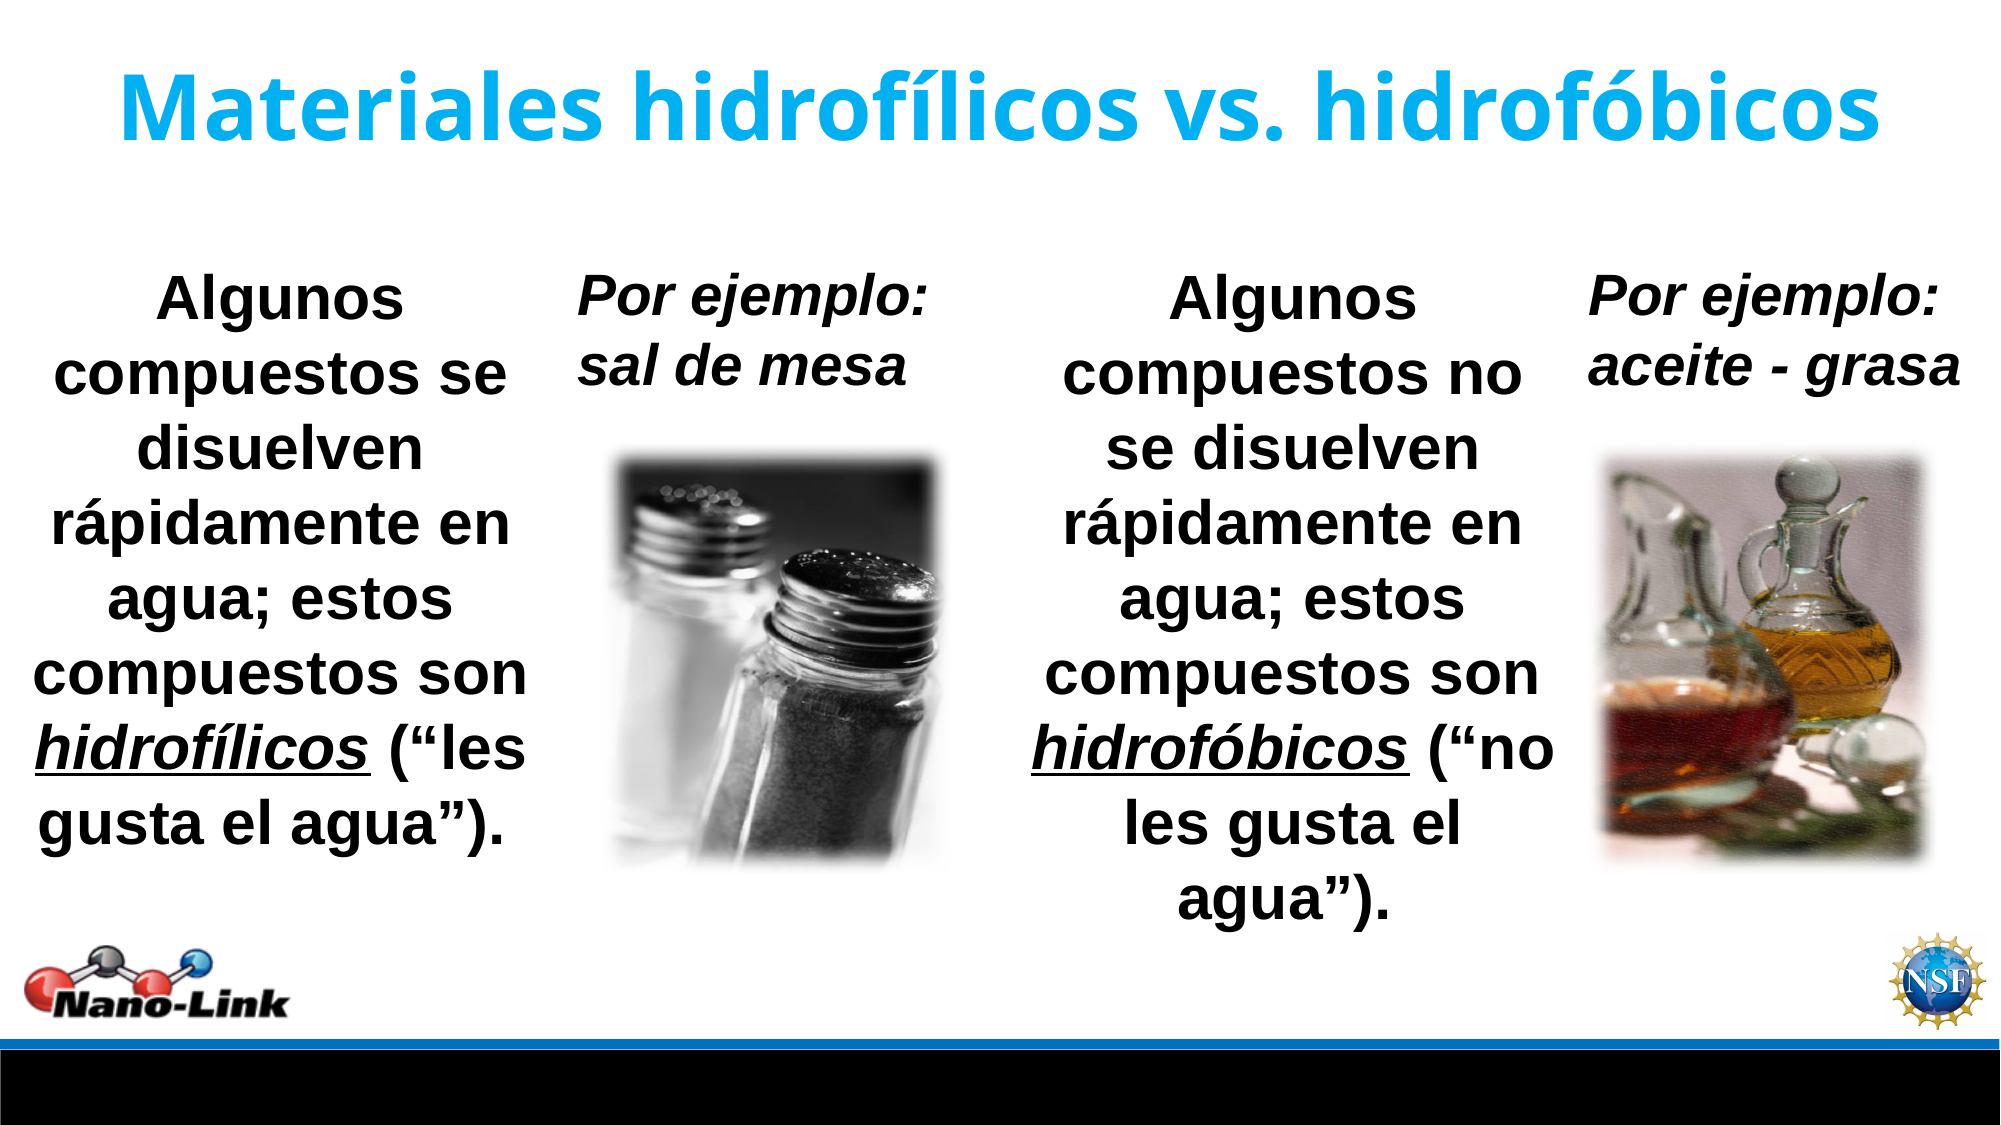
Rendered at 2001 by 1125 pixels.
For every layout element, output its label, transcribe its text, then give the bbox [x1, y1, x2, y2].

picture [16, 935, 305, 1032]
text_box Materiales hidrofílicos vs. hidrofóbicos [0, 34, 2000, 163]
picture [599, 441, 952, 876]
text_box Algunos compuestos se disuelven rápidamente en agua; estos compuestos son hidrofílicos (“les gusta el agua”). [0, 249, 562, 888]
picture [1587, 441, 1938, 876]
text_box Algunos compuestos no se disuelven rápidamente en agua; estos compuestos son hidrofóbicos (“no les gusta el agua”). [1012, 249, 1575, 888]
text_box Por ejemplo: aceite - grasa [1573, 249, 1988, 405]
text_box Por ejemplo: sal de mesa [562, 249, 977, 405]
picture [1886, 931, 1988, 1032]
